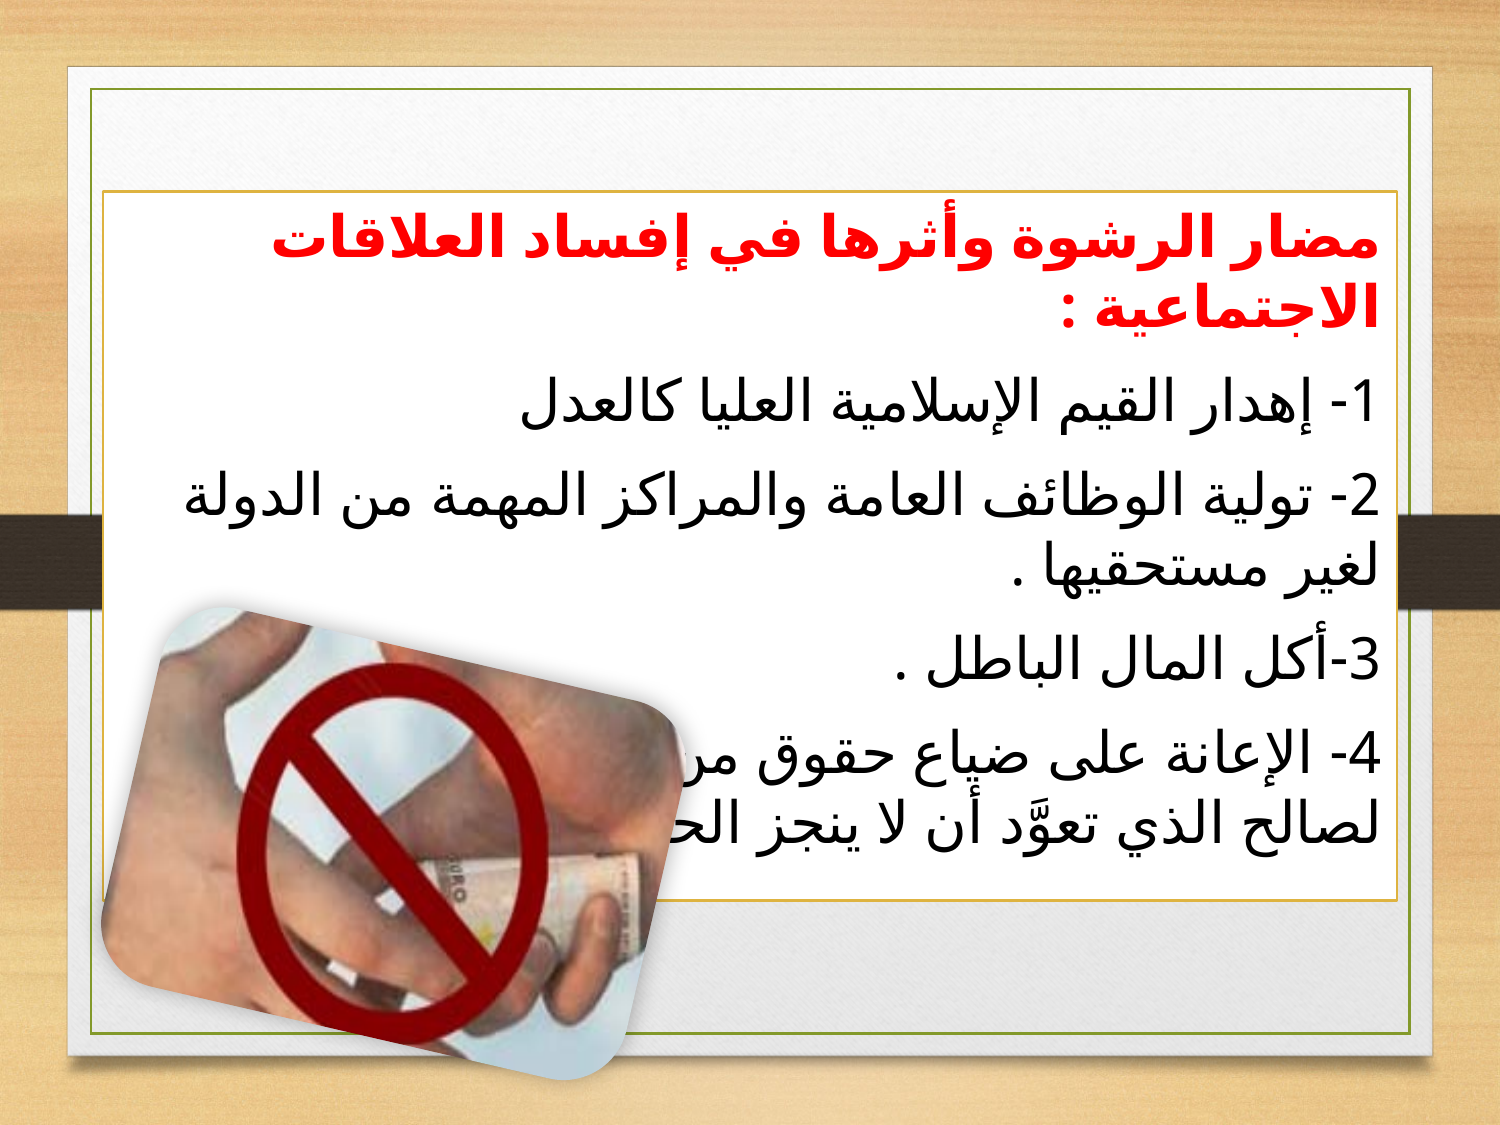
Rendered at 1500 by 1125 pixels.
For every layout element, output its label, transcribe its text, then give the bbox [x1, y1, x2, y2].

list مضار الرشوة وأثرها في إفساد العلاقات الاجتماعية : 1- إهدار القيم الإسلامية العليا كالعدل 2- تولية الوظائف العامة والمراكز المهمة من الدولة لغير مستحقيها . 3-أكل المال الباطل . 4- الإعانة على ضياع حقوق من لايقدر على الرشوة لصالح الذي تعوَّد أن لا ينجز الحقوق إلا بالرشوة . [102, 190, 1398, 902]
picture [0, 0, 1500, 1125]
